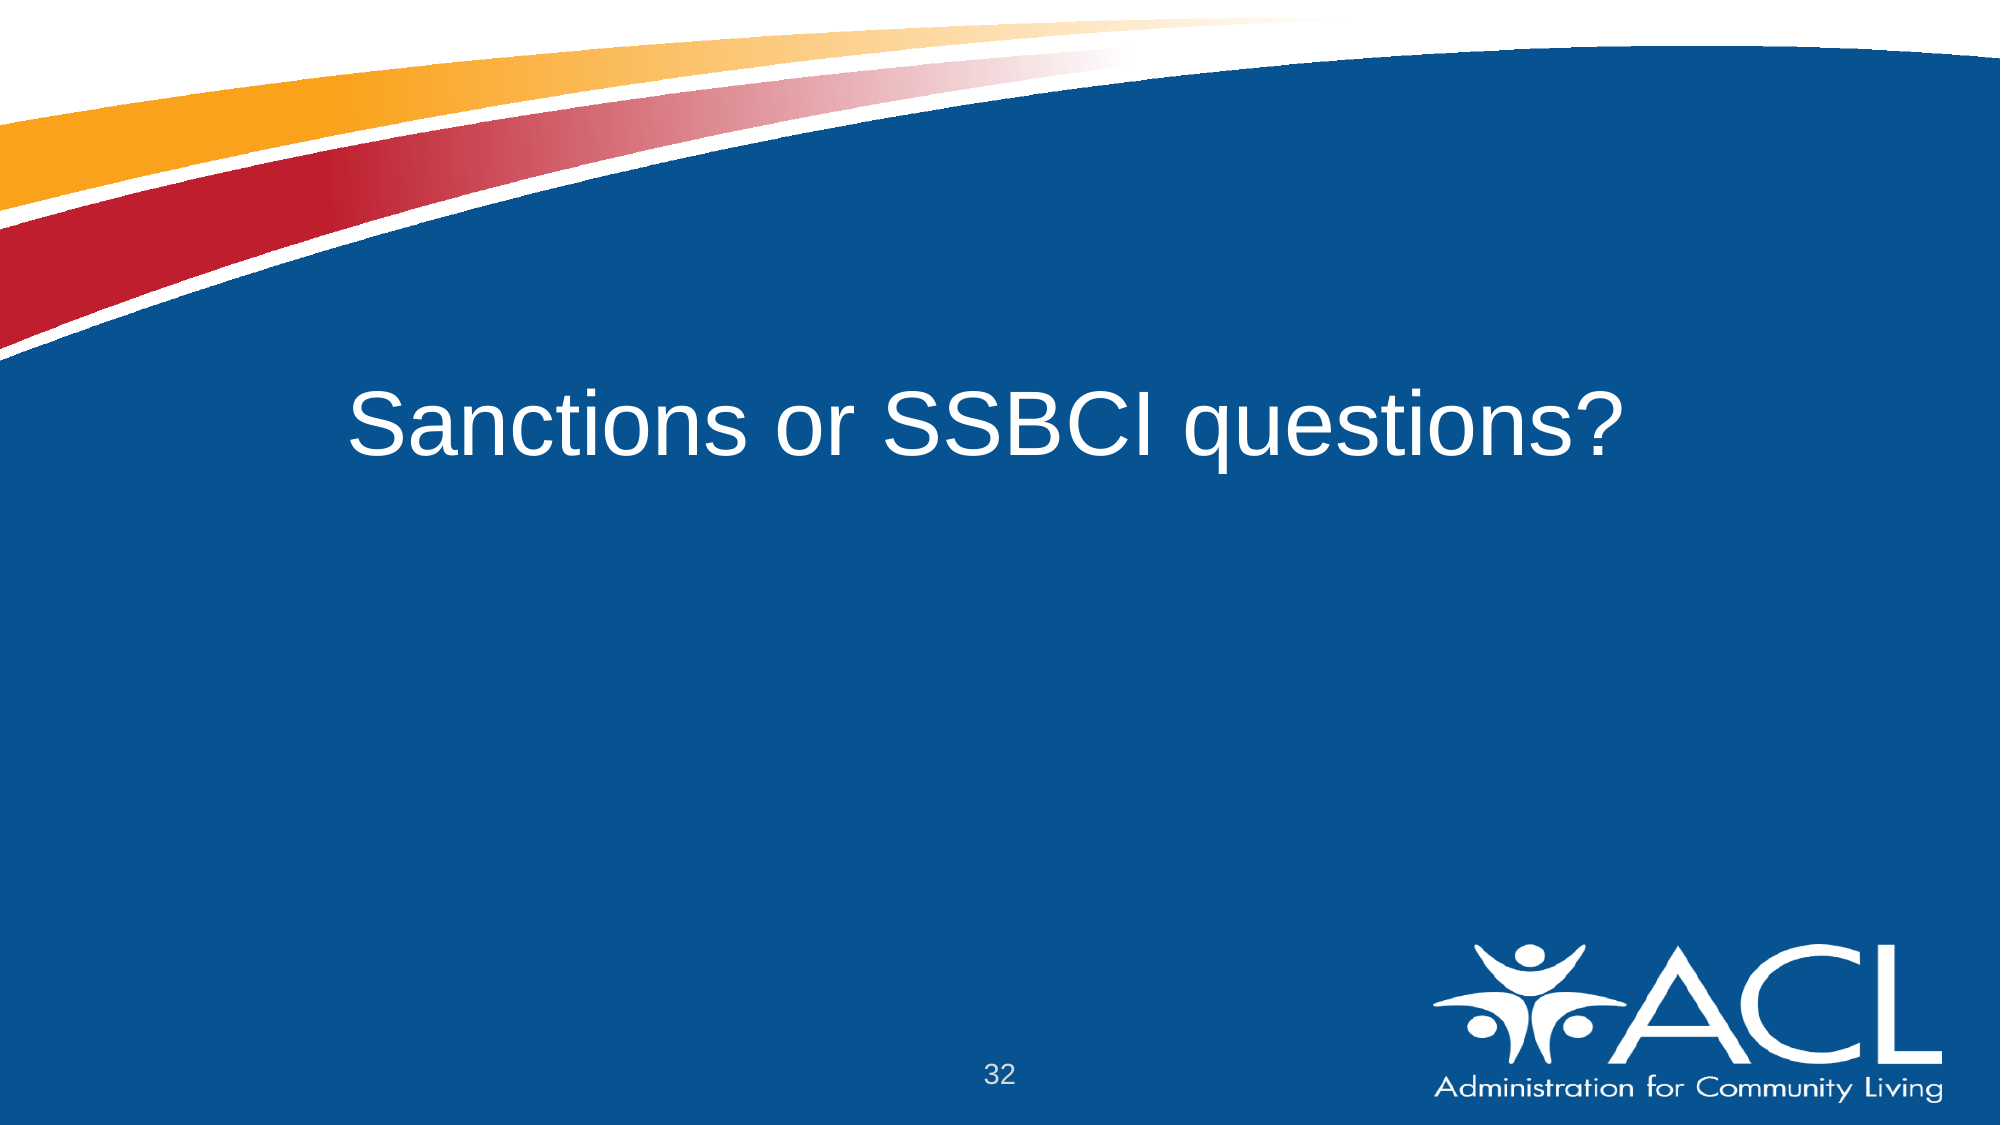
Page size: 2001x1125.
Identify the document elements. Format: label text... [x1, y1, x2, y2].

picture [0, 0, 2000, 1125]
title Sanctions or SSBCI questions? [99, 324, 1900, 513]
slide_number 32 [766, 1042, 1234, 1103]
